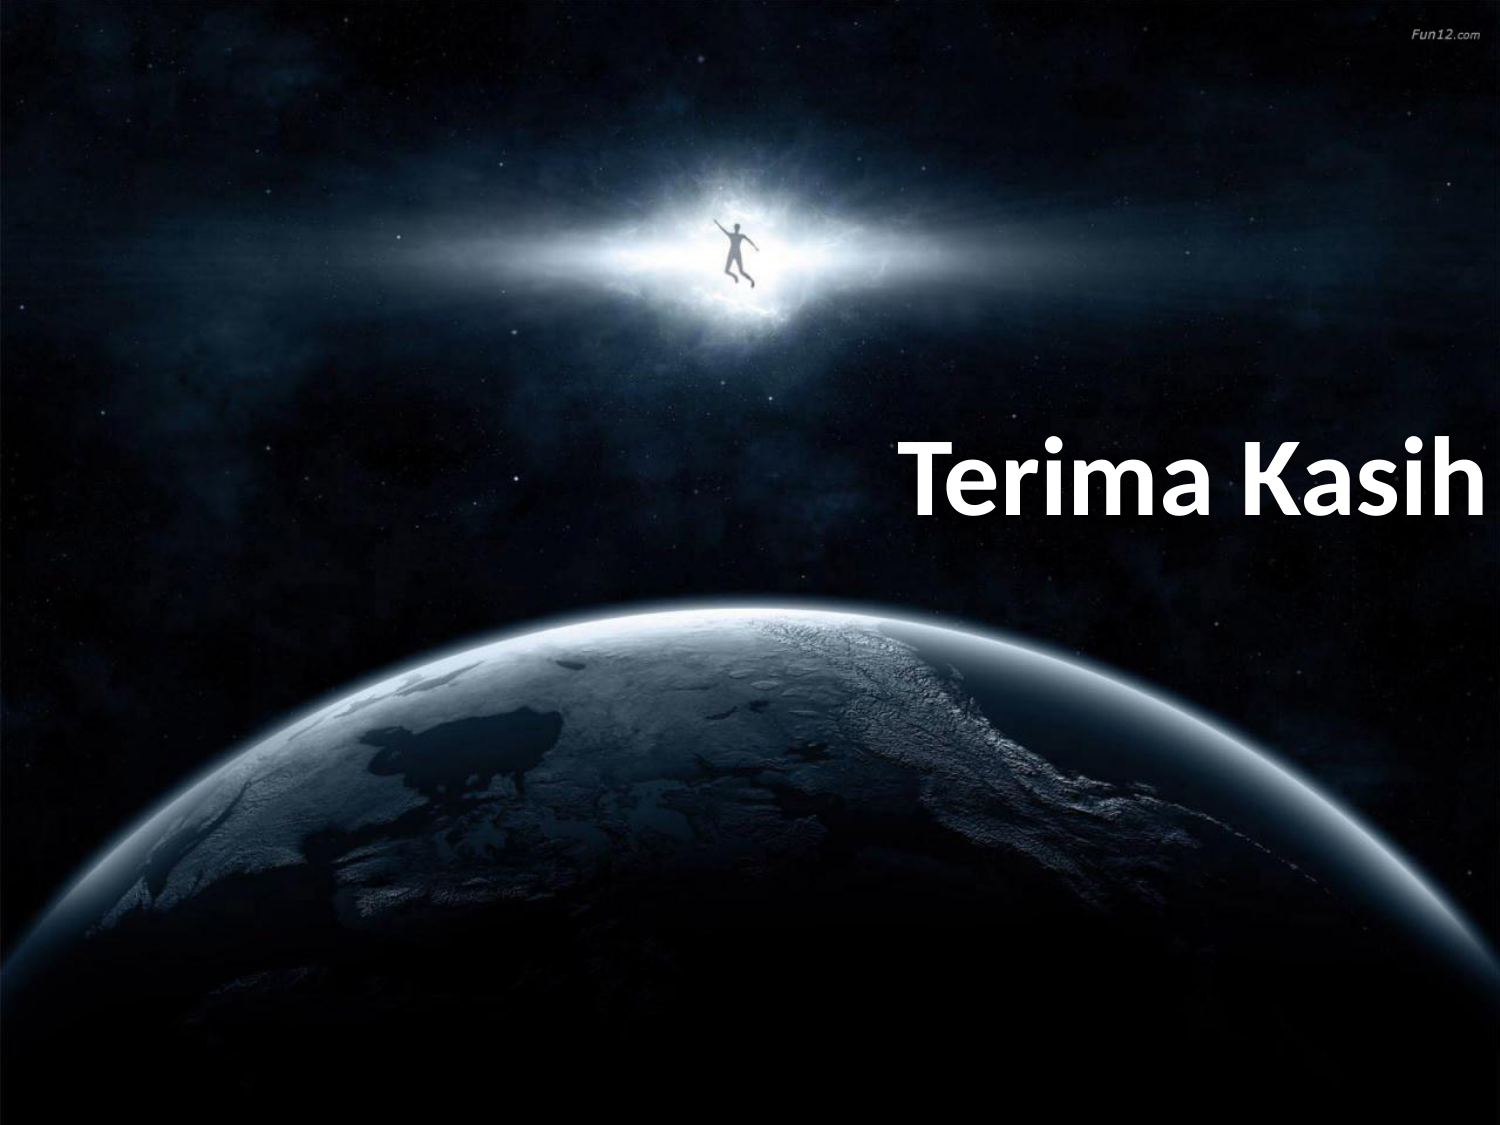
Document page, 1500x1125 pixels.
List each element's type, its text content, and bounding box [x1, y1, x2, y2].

title Terima Kasih [229, 350, 1500, 592]
picture [0, 0, 1500, 1125]
